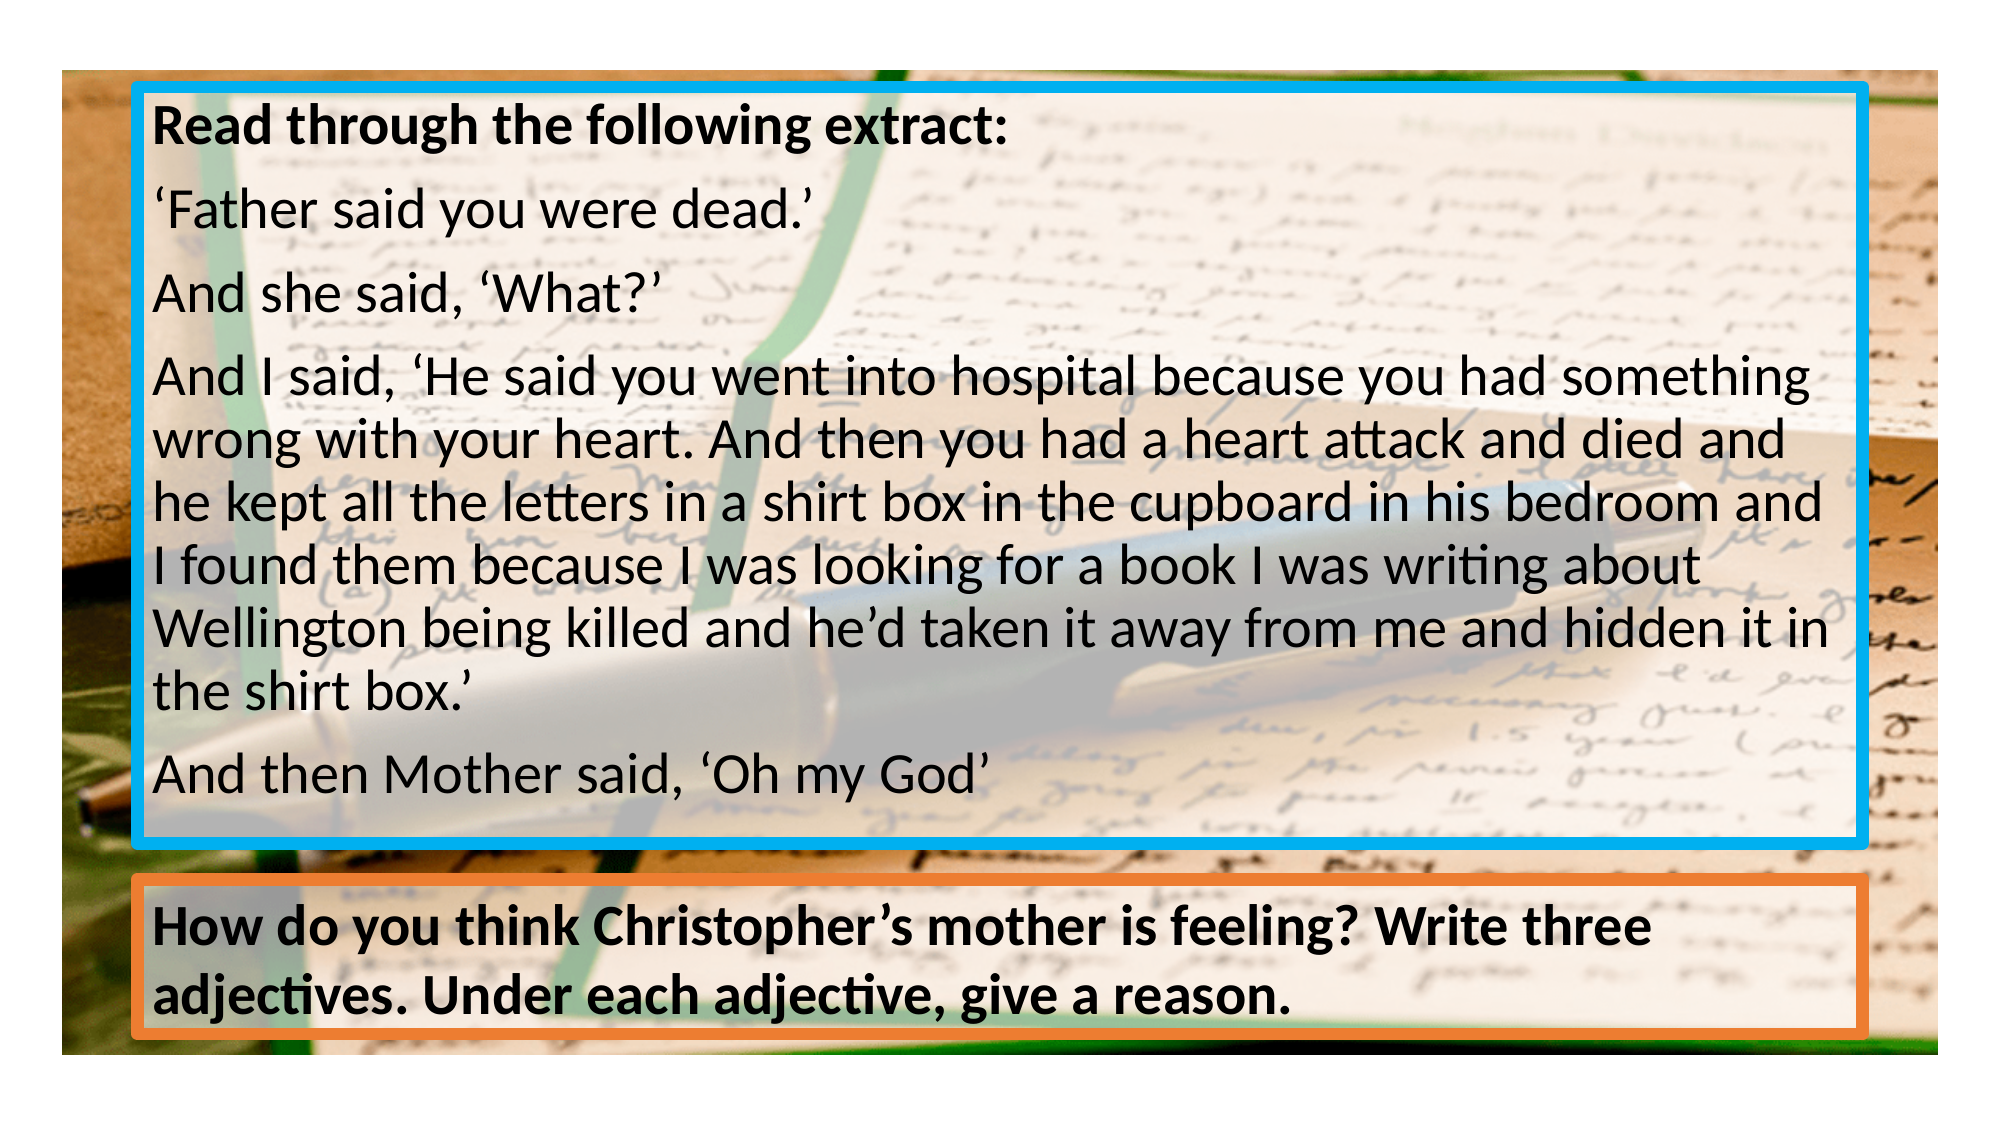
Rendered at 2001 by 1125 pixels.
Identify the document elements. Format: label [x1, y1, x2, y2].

picture [62, 70, 1938, 1055]
